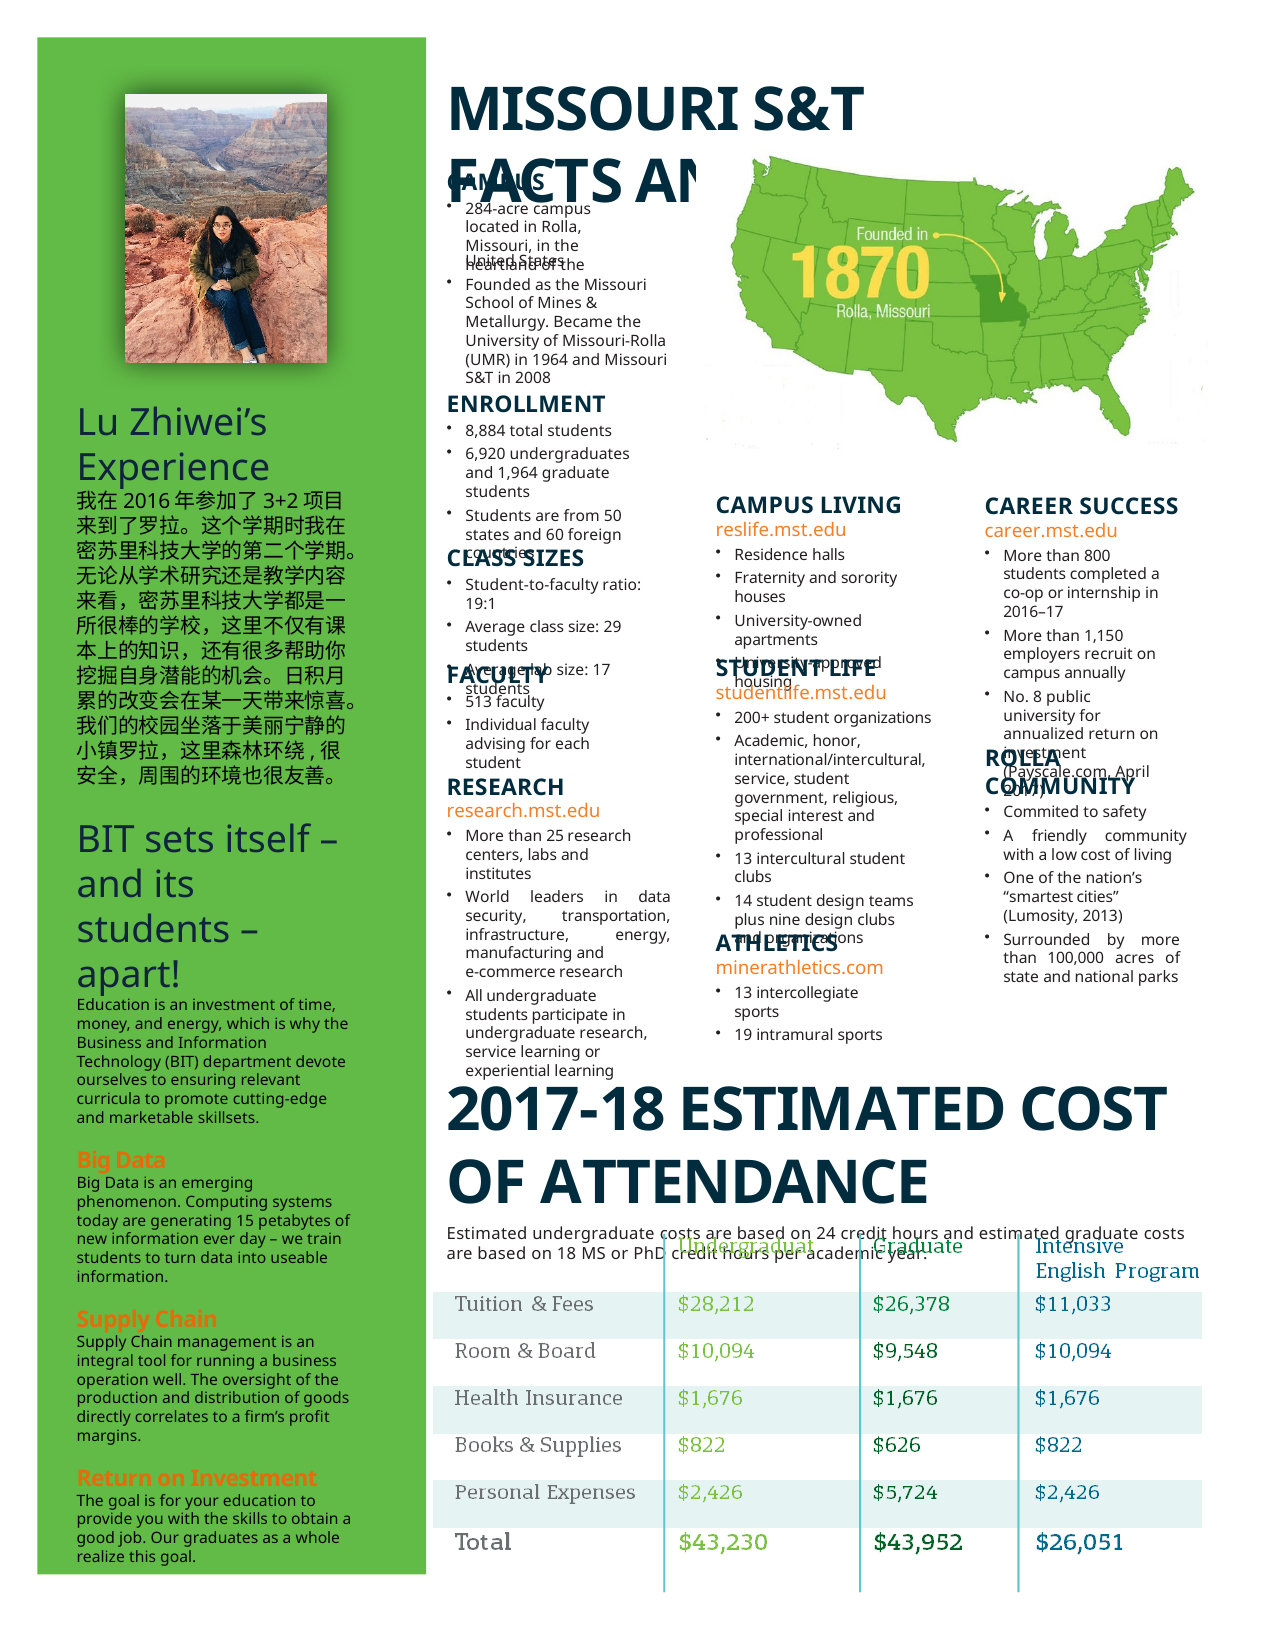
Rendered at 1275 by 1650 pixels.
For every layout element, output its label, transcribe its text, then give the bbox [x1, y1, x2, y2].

text_box CLASS SIZES Student-to-faculty ratio: 19:1 Average class size: 29 students Average lab size: 17 students [444, 544, 674, 698]
text_box Lu Zhiwei’s Experience 我在2016年参加了3+2项目来到了罗拉。这个学期时我在密苏里科技大学的第二个学期。无论从学术研究还是教学内容来看，密苏里科技大学都是一所很棒的学校，这里不仅有课本上的知识，还有很多帮助你挖掘自身潜能的机会。日积月累的改变会在某一天带来惊喜。我们的校园坐落于美丽宁静的小镇罗拉，这里森林环绕,很安全，周围的环境也很友善。 BIT sets itself – and its students – apart! Education is an investment of time, money, and energy, which is why the Business and Information Technology (BIT) department devote ourselves to ensuring relevant curricula to promote cutting-edge and marketable skillsets. Big Data Big Data is an emerging phenomenon. Computing systems today are generating 15 petabytes of new information ever day – we train students to turn data into useable information. Supply Chain Supply Chain management is an integral tool for running a business operation well. The oversight of the production and distribution of goods directly correlates to a firm’s profit margins. Return on Investment The goal is for your education to provide you with the skills to obtain a good job. Our graduates as a whole realize this goal. [61, 390, 370, 1619]
text_box STUDENT LIFE studentlife.mst.edu 200+ student organizations Academic, honor, international/intercultural, service, student government, religious, special interest and professional 13 intercultural student clubs 14 student design teams plus nine design clubs and organizations [713, 654, 936, 948]
text_box CAMPUS 284-acre campus located in Rolla, Missouri, in the heartland of the [444, 167, 650, 250]
text_box United States Founded as the Missouri School of Mines & Metallurgy. Became the University of Missouri-Rolla (UMR) in 1964 and Missouri S&T in 2008 [444, 250, 677, 387]
picture [432, 1227, 1203, 1593]
title MISSOURI S&T FACTS AND STATS [273, 70, 1002, 346]
text_box CAREER SUCCESS career.mst.edu More than 800 students completed a co-op or internship in 2016–17 More than 1,150 employers recruit on campus annually No. 8 public university for annualized return on investment (Payscale.com, April 2017) [982, 492, 1194, 743]
text_box [37, 37, 427, 1575]
text_box ATHLETICS minerathletics.com 13 intercollegiate sports 19 intramural sports [713, 929, 898, 1044]
text_box RESEARCH research.mst.edu More than 25 research centers, labs and institutes World leaders in data security, transportation, infrastructure, energy, manufacturing and e-commerce research All undergraduate students participate in undergraduate research, service learning or experiential learning [444, 772, 672, 1070]
picture [125, 94, 327, 363]
text_box ENROLLMENT 8,884 total students 6,920 undergraduates and 1,964 graduate students Students are from 50 states and 60 foreign countries [444, 389, 660, 544]
text_box 2017-18 ESTIMATED COST OF ATTENDANCE Estimated undergraduate costs are based on 24 credit hours and estimated graduate costs are based on 18 MS or PhD credit hours per academic year. [444, 1070, 1191, 1226]
picture [695, 147, 1208, 455]
text_box CAMPUS LIVING reslife.mst.edu Residence halls Fraternity and sorority houses University-owned apartments University-approved housing [713, 491, 940, 691]
text_box ROLLA COMMUNITY Commited to safety A friendly community with a low cost of living One of the nation’s “smartest cities” (Lumosity, 2013) Surrounded by more than 100,000 acres of state and national parks [982, 743, 1208, 986]
text_box FACULTY 513 faculty Individual faculty advising for each student [444, 660, 638, 772]
